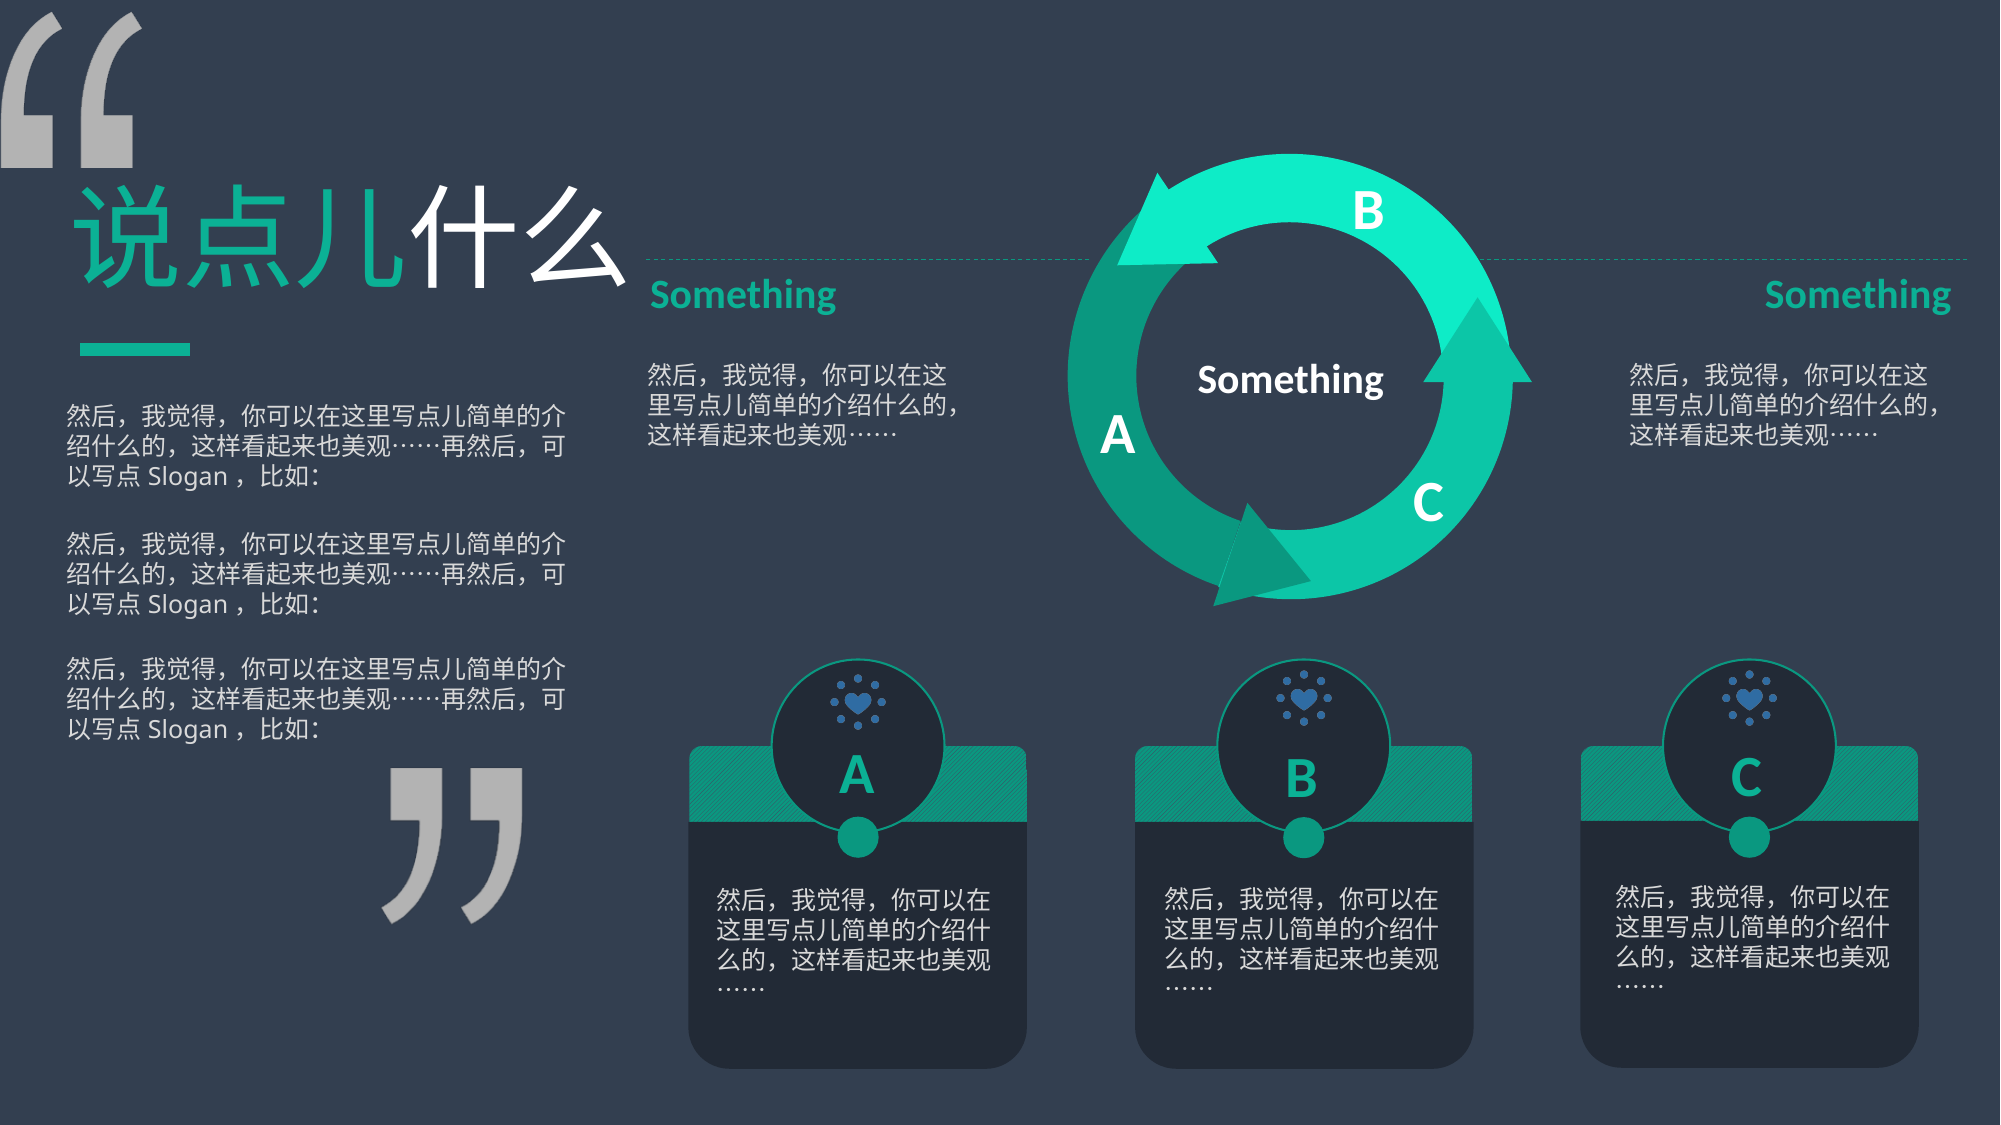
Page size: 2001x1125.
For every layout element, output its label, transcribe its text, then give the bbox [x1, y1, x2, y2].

picture [819, 663, 897, 741]
text_box [1661, 667, 1742, 831]
picture [1710, 659, 1788, 737]
text_box [1352, 744, 1474, 820]
text_box Something [1750, 260, 1967, 325]
text_box [1134, 744, 1255, 820]
text_box [687, 820, 1028, 1071]
text_box [1216, 667, 1295, 831]
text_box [1067, 153, 1533, 623]
text_box [1134, 820, 1475, 1071]
picture [0, 0, 150, 186]
text_box [1313, 667, 1392, 831]
text_box 然后，我觉得，你可以在这里写点儿简单的介绍什么的，这样看起来也美观…… [702, 877, 1027, 1012]
text_box A [825, 741, 891, 813]
text_box 然后，我觉得，你可以在这里写点儿简单的介绍什么的，这样看起来也美观……再然后，可以写点Slogan，比如： [52, 521, 598, 645]
text_box [688, 744, 809, 820]
text_box B [1270, 737, 1333, 817]
text_box [907, 744, 1028, 820]
text_box 然后，我觉得，你可以在这里写点儿简单的介绍什么的，这样看起来也美观…… [633, 351, 987, 457]
text_box 然后，我觉得，你可以在这里写点儿简单的介绍什么的，这样看起来也美观…… [1600, 874, 1926, 1009]
text_box [1579, 819, 1920, 1070]
picture [1265, 659, 1343, 737]
text_box [770, 667, 946, 831]
text_box 说点儿什么 [55, 159, 648, 310]
text_box [1799, 744, 1920, 819]
text_box 然后，我觉得，你可以在这里写点儿简单的介绍什么的，这样看起来也美观……再然后，可以写点Slogan，比如： [52, 645, 598, 781]
text_box 然后，我觉得，你可以在这里写点儿简单的介绍什么的，这样看起来也美观……再然后，可以写点Slogan，比如： [52, 392, 598, 521]
text_box [1727, 816, 1772, 859]
text_box Something [635, 259, 852, 325]
text_box [830, 658, 886, 663]
text_box [836, 815, 880, 859]
picture [373, 750, 543, 937]
text_box 然后，我觉得，你可以在这里写点儿简单的介绍什么的，这样看起来也美观…… [1149, 876, 1475, 1011]
text_box C [1716, 737, 1778, 816]
text_box [1757, 667, 1837, 831]
text_box [1282, 817, 1326, 860]
text_box [1579, 744, 1699, 819]
text_box 然后，我觉得，你可以在这里写点儿简单的介绍什么的，这样看起来也美观…… [1614, 351, 1968, 457]
